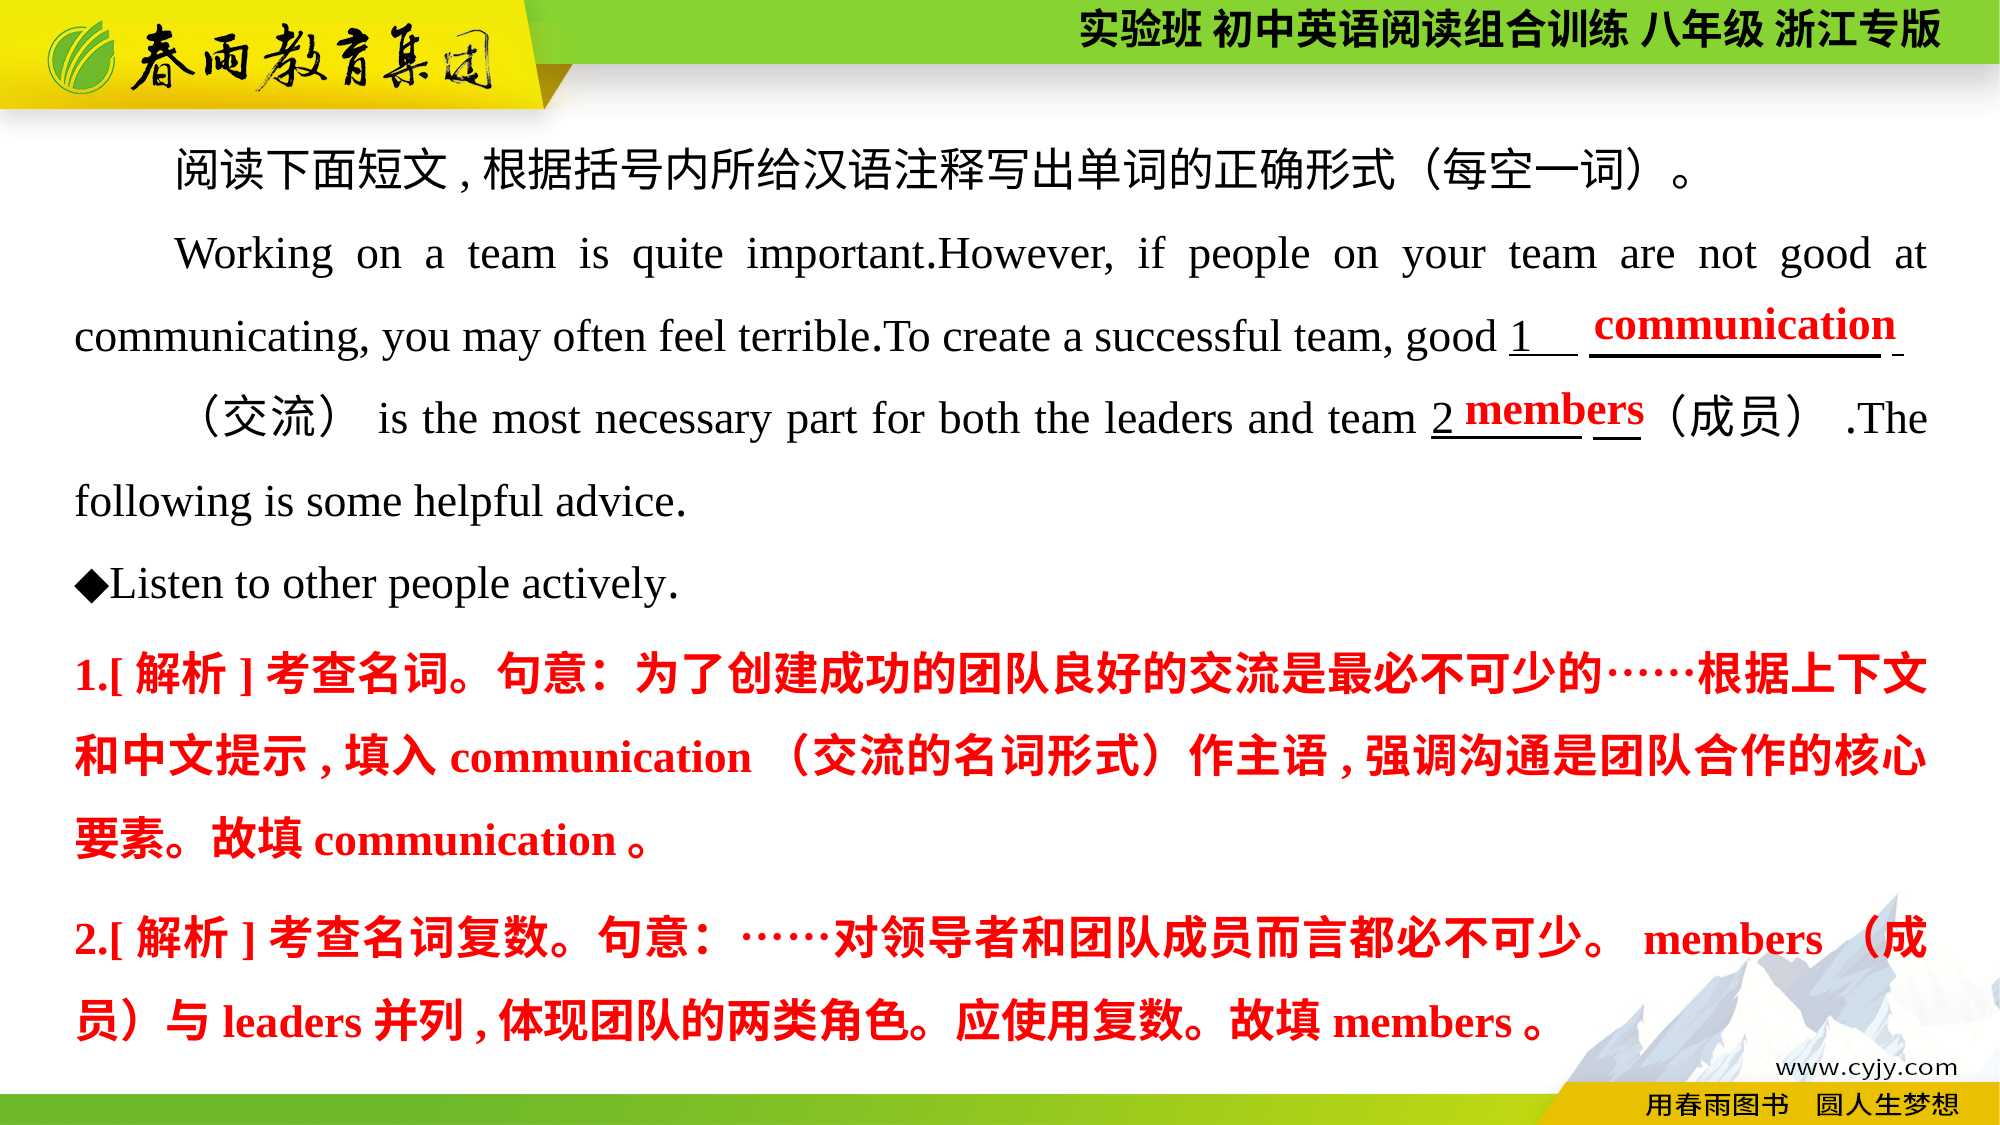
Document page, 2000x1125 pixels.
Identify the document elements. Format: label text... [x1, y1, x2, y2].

text_box members [1449, 371, 1660, 442]
picture [0, 0, 2000, 1125]
text_box 2.[解析]考查名词复数。句意：……对领导者和团队成员而言都必不可少。members（成员）与leaders并列,体现团队的两类角色。应使用复数。故填members。 [59, 874, 1944, 1055]
text_box communication [1579, 286, 1912, 356]
list 阅读下面短文,根据括号内所给汉语注释写出单词的正确形式（每空一词）。 Working on a team is quite important.However, if people on your team are not good at communicating, you may often feel terrible.To create a successful team, good 1 . （交流）is the most necessary part for both the leaders and team 2 （成员）.The following is some helpful advice. ◆Listen to other people actively. [59, 105, 1944, 609]
text_box 1.[解析]考查名词。句意：为了创建成功的团队良好的交流是最必不可少的……根据上下文和中文提示,填入communication（交流的名词形式）作主语,强调沟通是团队合作的核心要素。故填communication。 [59, 609, 1944, 872]
